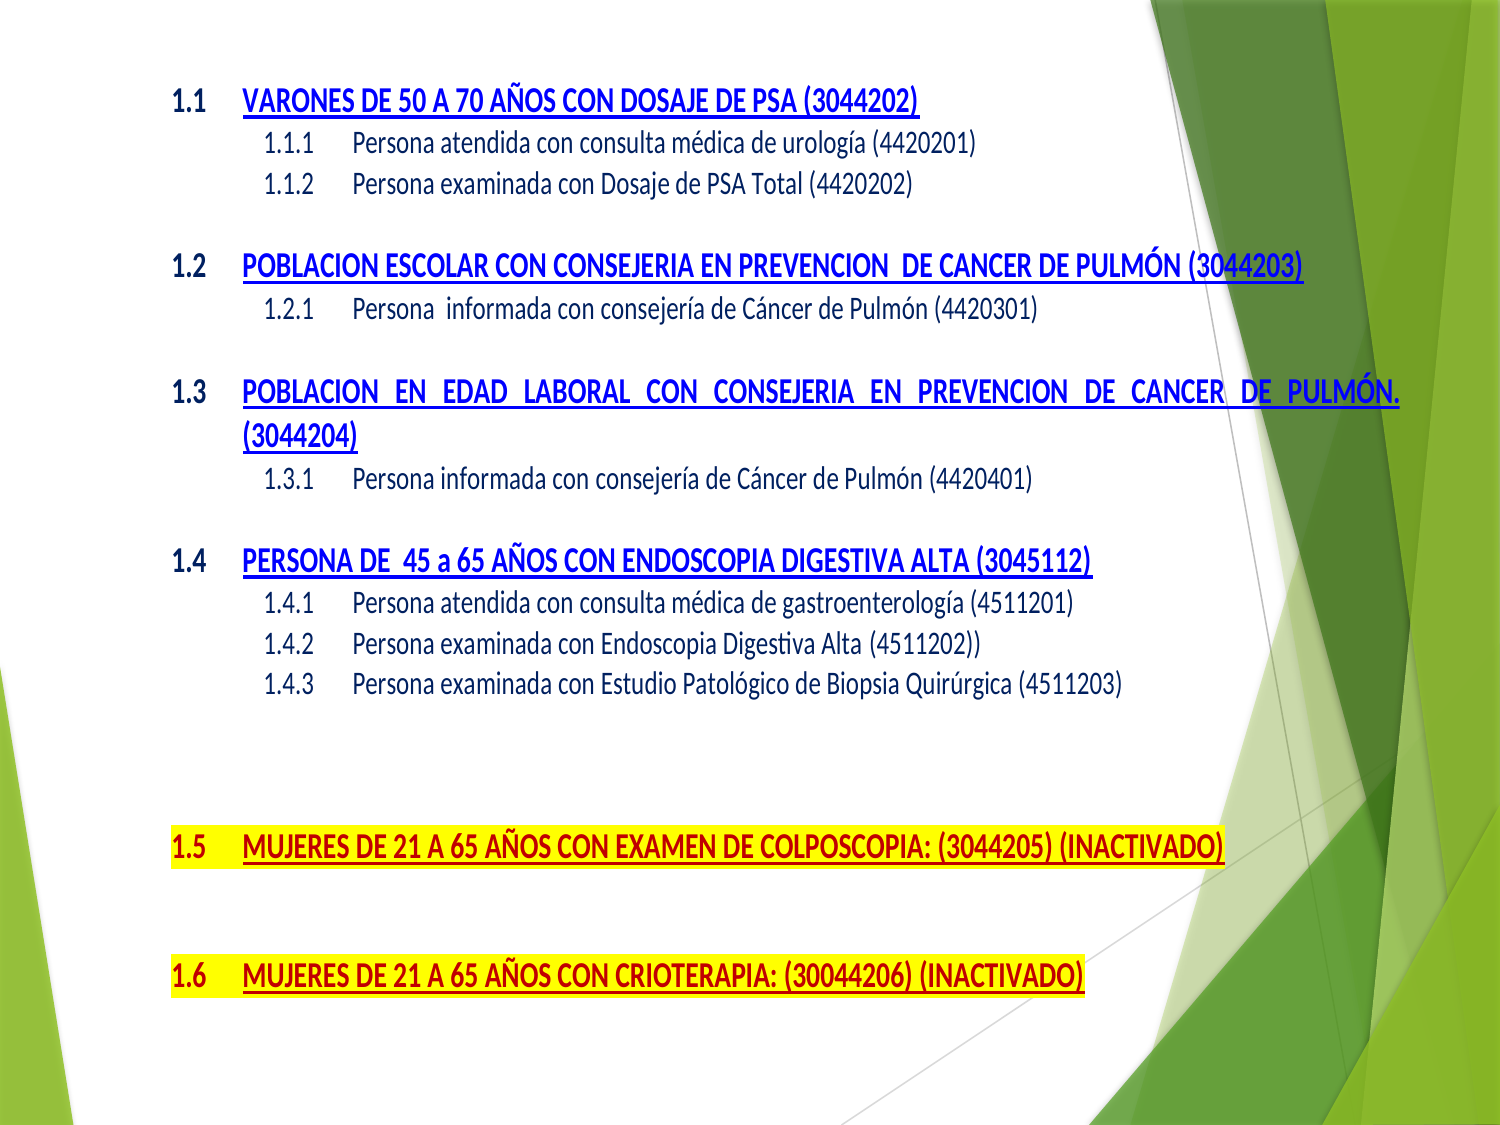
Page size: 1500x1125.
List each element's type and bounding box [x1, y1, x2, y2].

picture [170, 77, 1401, 1000]
